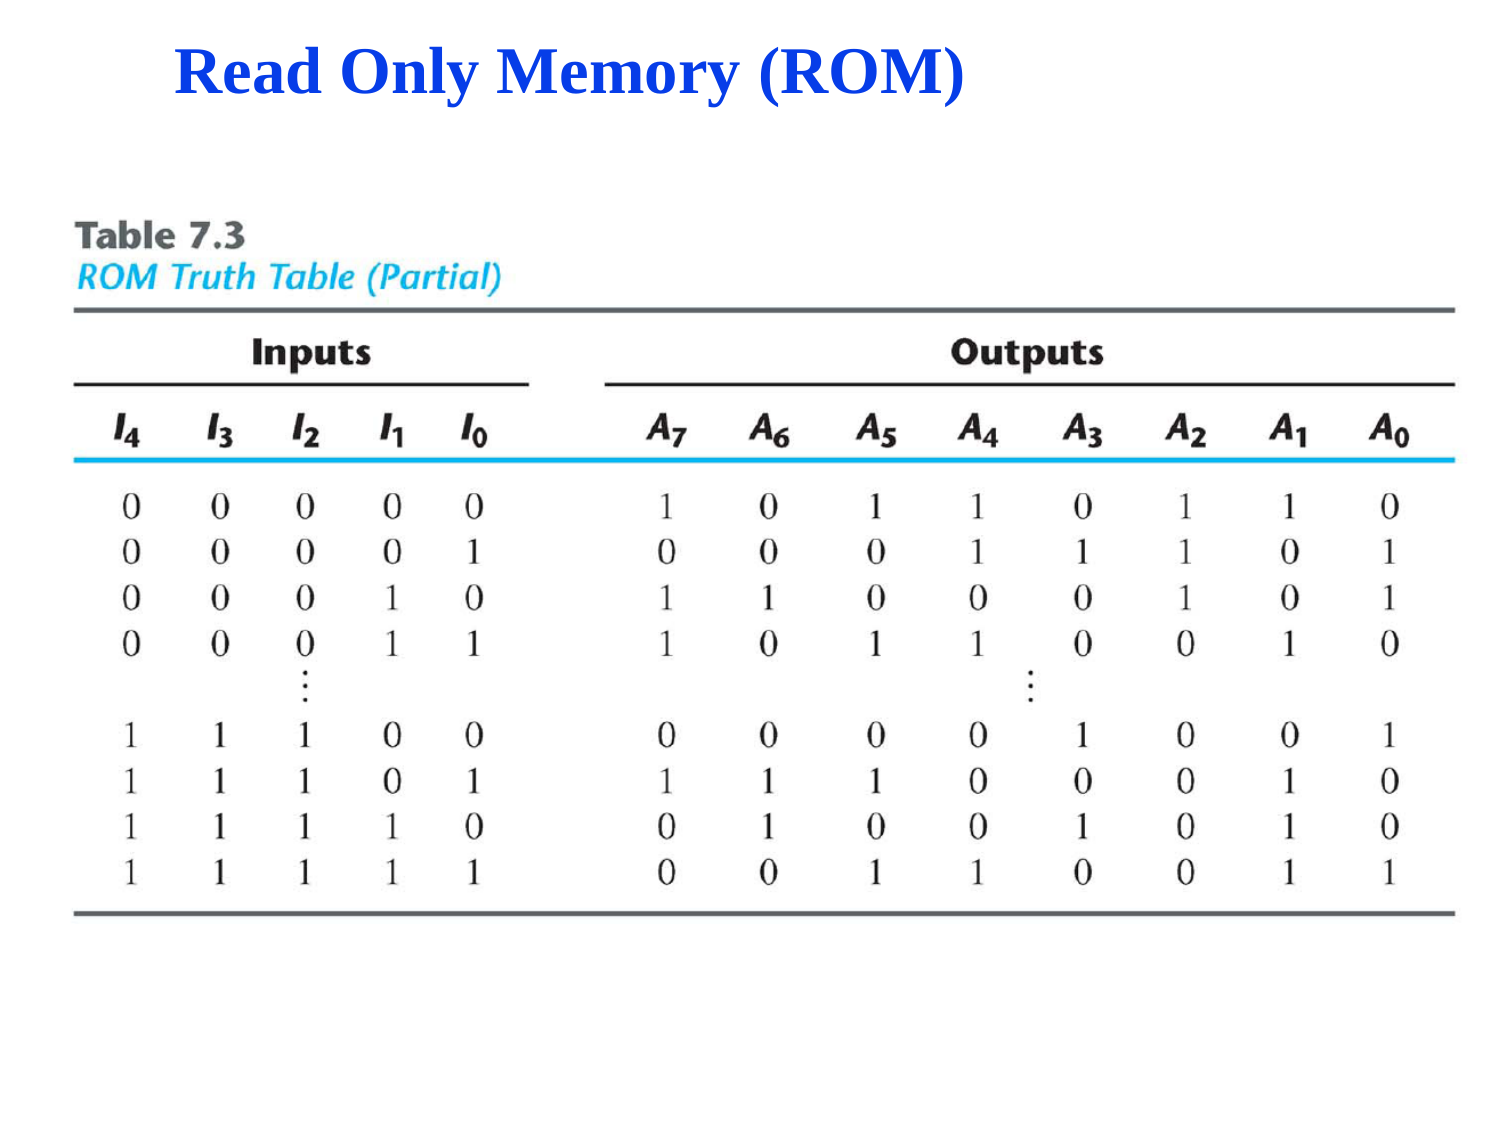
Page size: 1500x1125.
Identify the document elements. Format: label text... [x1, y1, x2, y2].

text_box Read Only Memory (ROM) [159, 31, 1459, 109]
picture [64, 213, 1474, 942]
